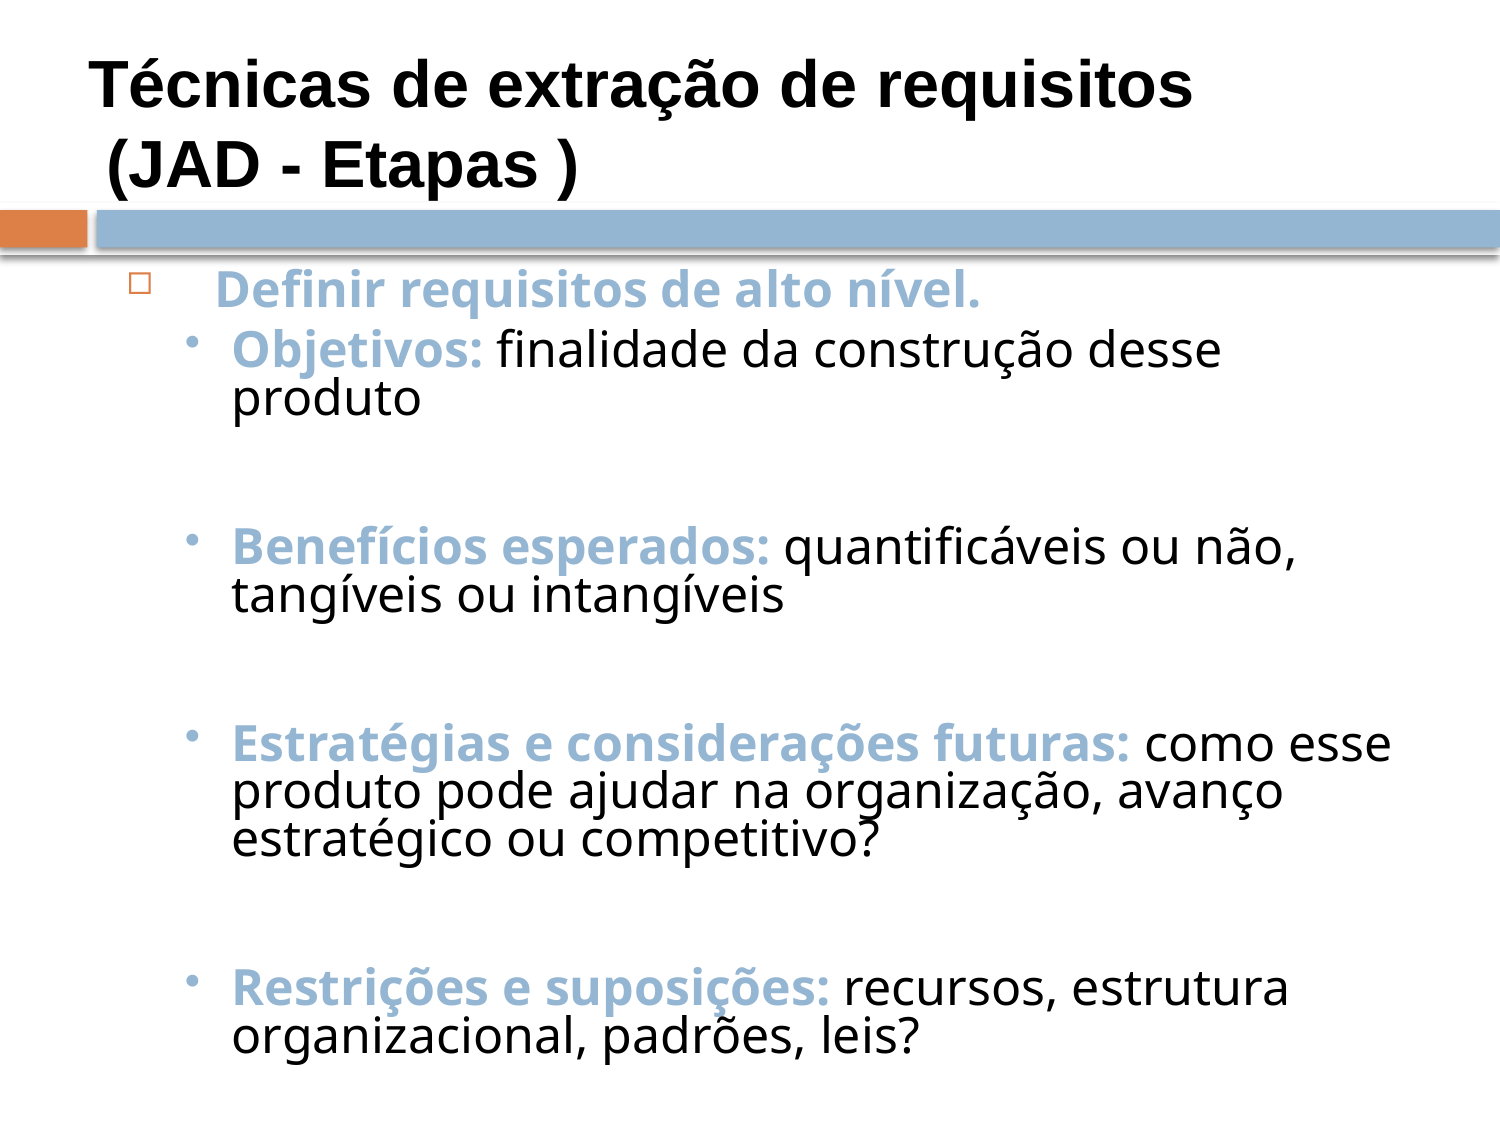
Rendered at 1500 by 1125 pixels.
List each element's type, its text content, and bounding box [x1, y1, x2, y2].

list Definir requisitos de alto nível. Objetivos: finalidade da construção desse produto Benefícios esperados: quantificáveis ou não, tangíveis ou intangíveis Estratégias e considerações futuras: como esse produto pode ajudar na organização, avanço estratégico ou competitivo? Restrições e suposições: recursos, estrutura organizacional, padrões, leis? Segurança, auditoria e controle: requisitos de segurança internos ou externos, auditorias ou controles? [112, 262, 1438, 1035]
text_box Técnicas de extração de requisitos (JAD - Etapas ) [73, 81, 1349, 208]
